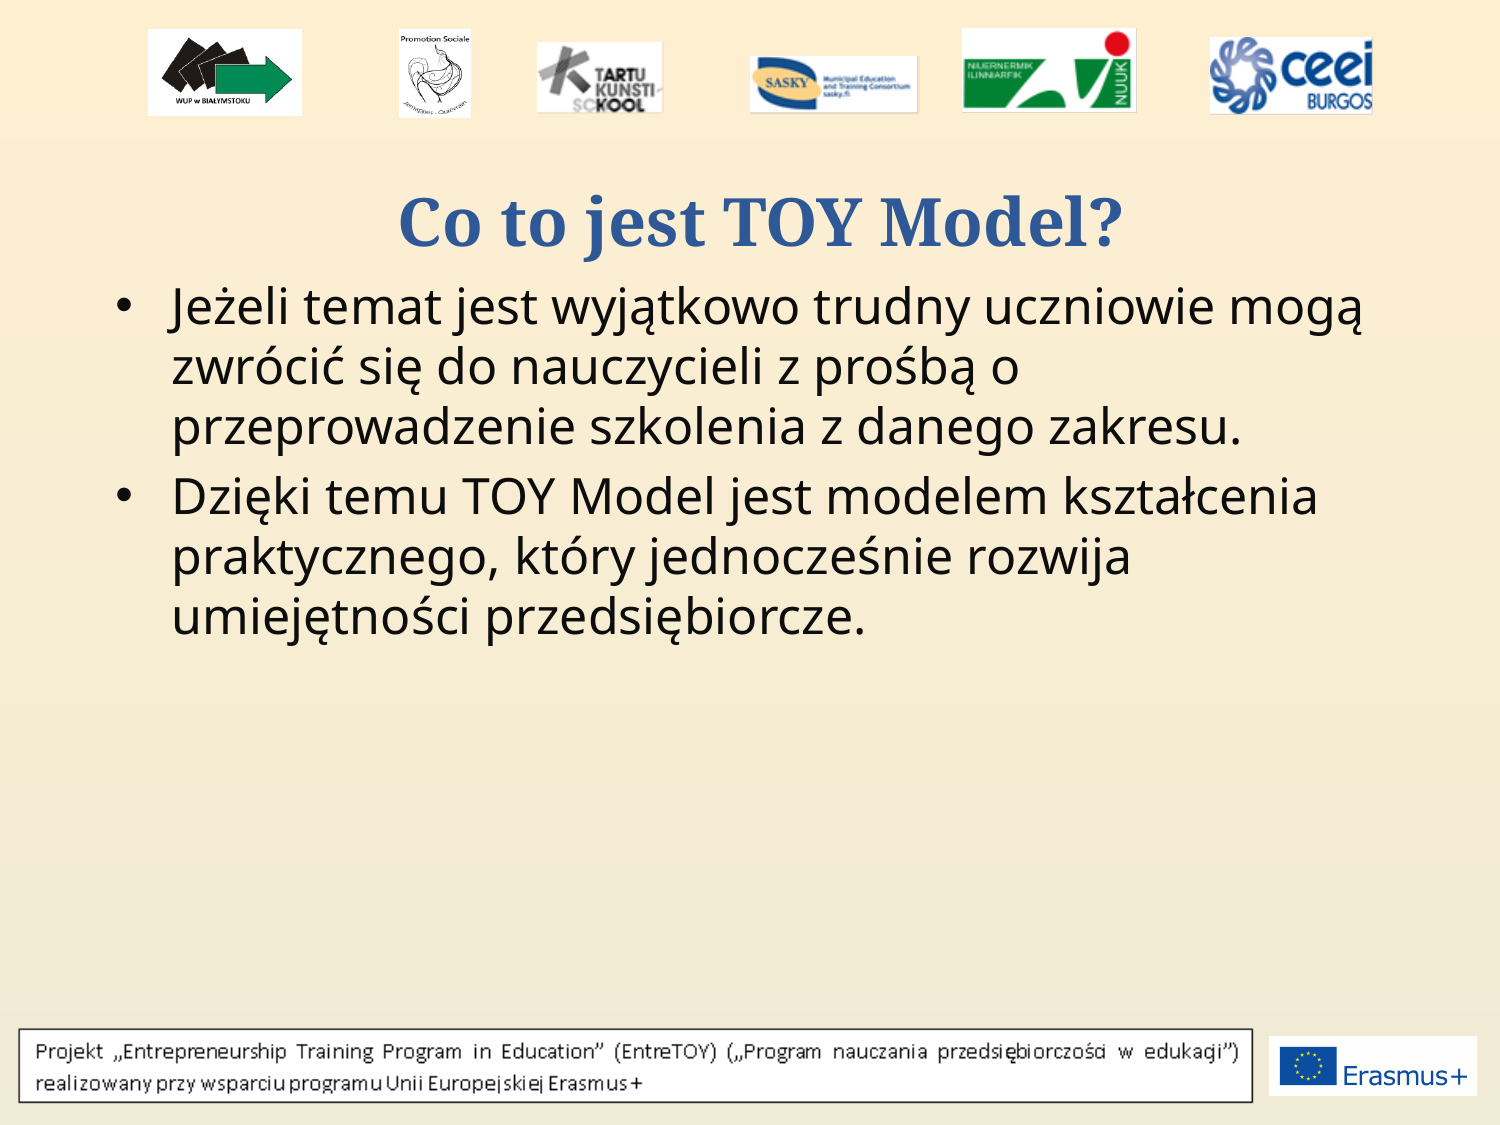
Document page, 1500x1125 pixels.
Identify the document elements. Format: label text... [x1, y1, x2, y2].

title Co to jest TOY Model? [100, 149, 1424, 267]
picture [962, 28, 1140, 116]
picture [17, 1027, 1255, 1105]
list Jeżeli temat jest wyjątkowo trudny uczniowie mogą zwrócić się do nauczycieli z prośbą o przeprowadzenie szkolenia z danego zakresu. Dzięki temu TOY Model jest modelem kształcenia praktycznego, który jednocześnie rozwija umiejętności przedsiębiorcze. [100, 267, 1425, 1005]
picture [750, 56, 921, 116]
picture [1210, 37, 1374, 116]
picture [537, 42, 668, 118]
picture [148, 29, 302, 116]
picture [399, 29, 471, 118]
